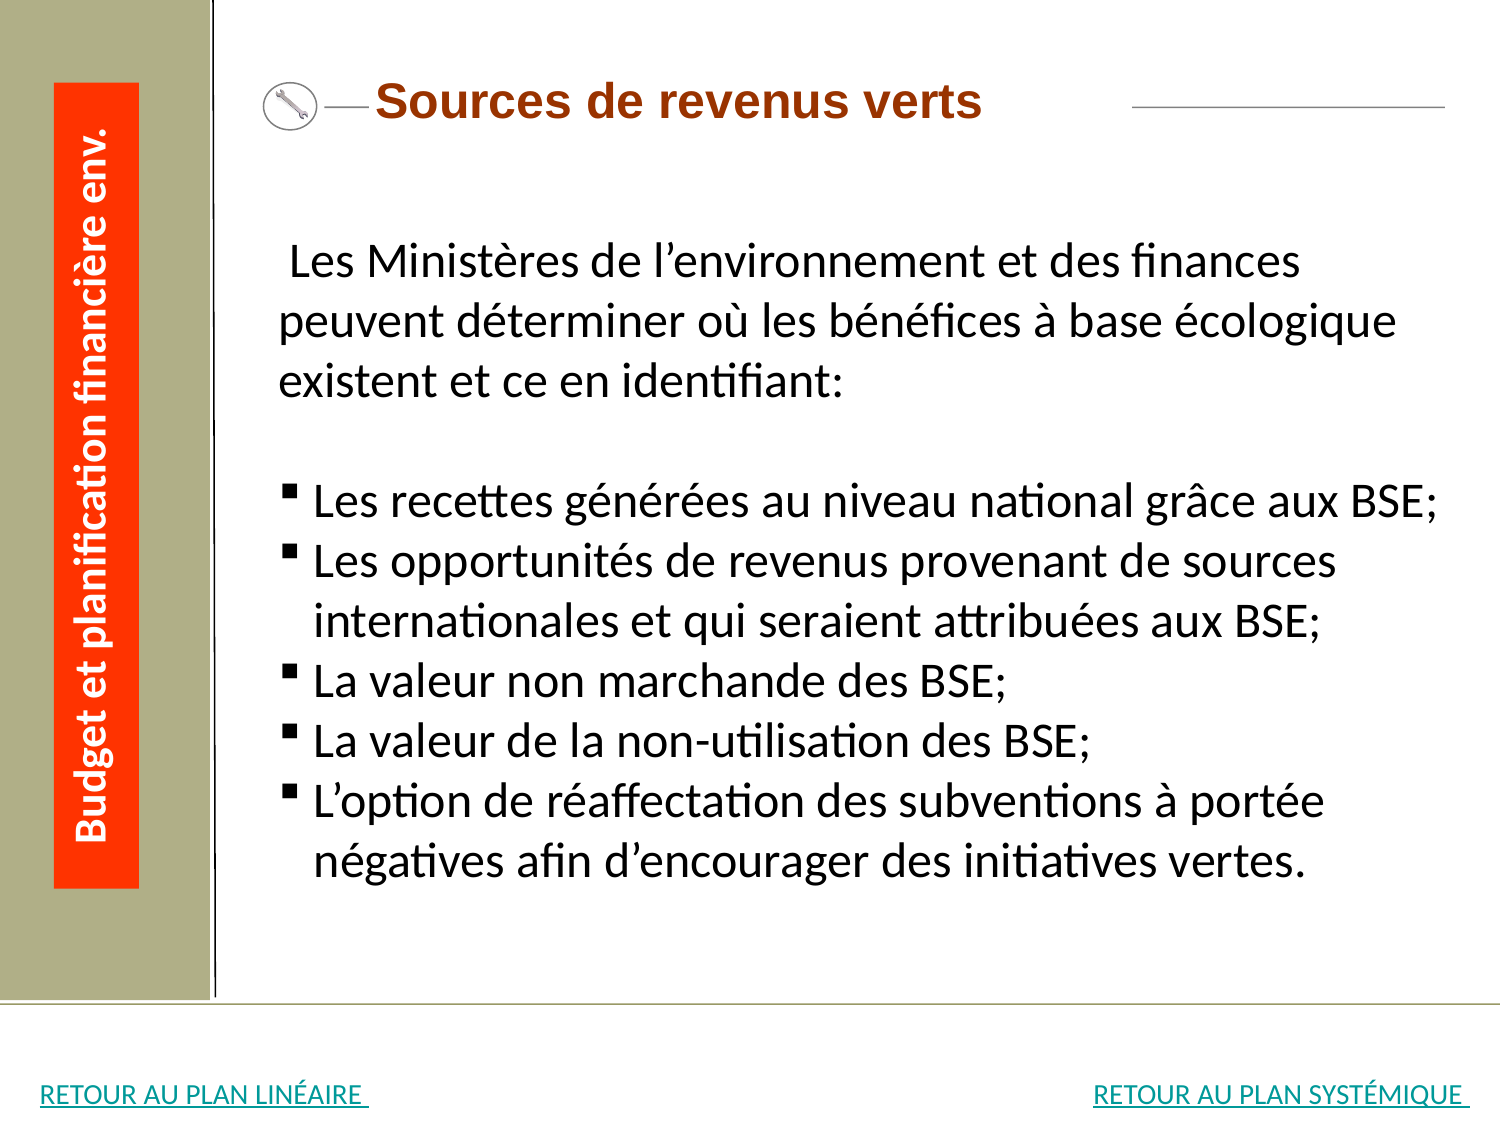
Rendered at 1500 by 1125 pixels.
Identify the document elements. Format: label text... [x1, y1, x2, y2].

text_box [0, 0, 210, 1001]
text_box RETOUR AU PLAN SYSTÉMIQUE [819, 1063, 1482, 1122]
text_box Les Ministères de l’environnement et des finances peuvent déterminer où les bénéfices à base écologique existent et ce en identifiant: Les recettes générées au niveau national grâce aux BSE; Les opportunités de revenus provenant de sources internationales et qui seraient attribuées aux BSE; La valeur non marchande des BSE; La valeur de la non-utilisation des BSE; L’option de réaffectation des subventions à portée négatives afin d’encourager des initiatives vertes. [263, 220, 1482, 895]
text_box [292, 714, 1214, 865]
text_box Sources de revenus verts [369, 62, 1132, 157]
text_box Budget et planification financière env. [53, 82, 139, 889]
text_box [263, 82, 317, 121]
picture [274, 89, 309, 120]
text_box RETOUR AU PLAN LINÉAIRE [27, 1063, 623, 1122]
